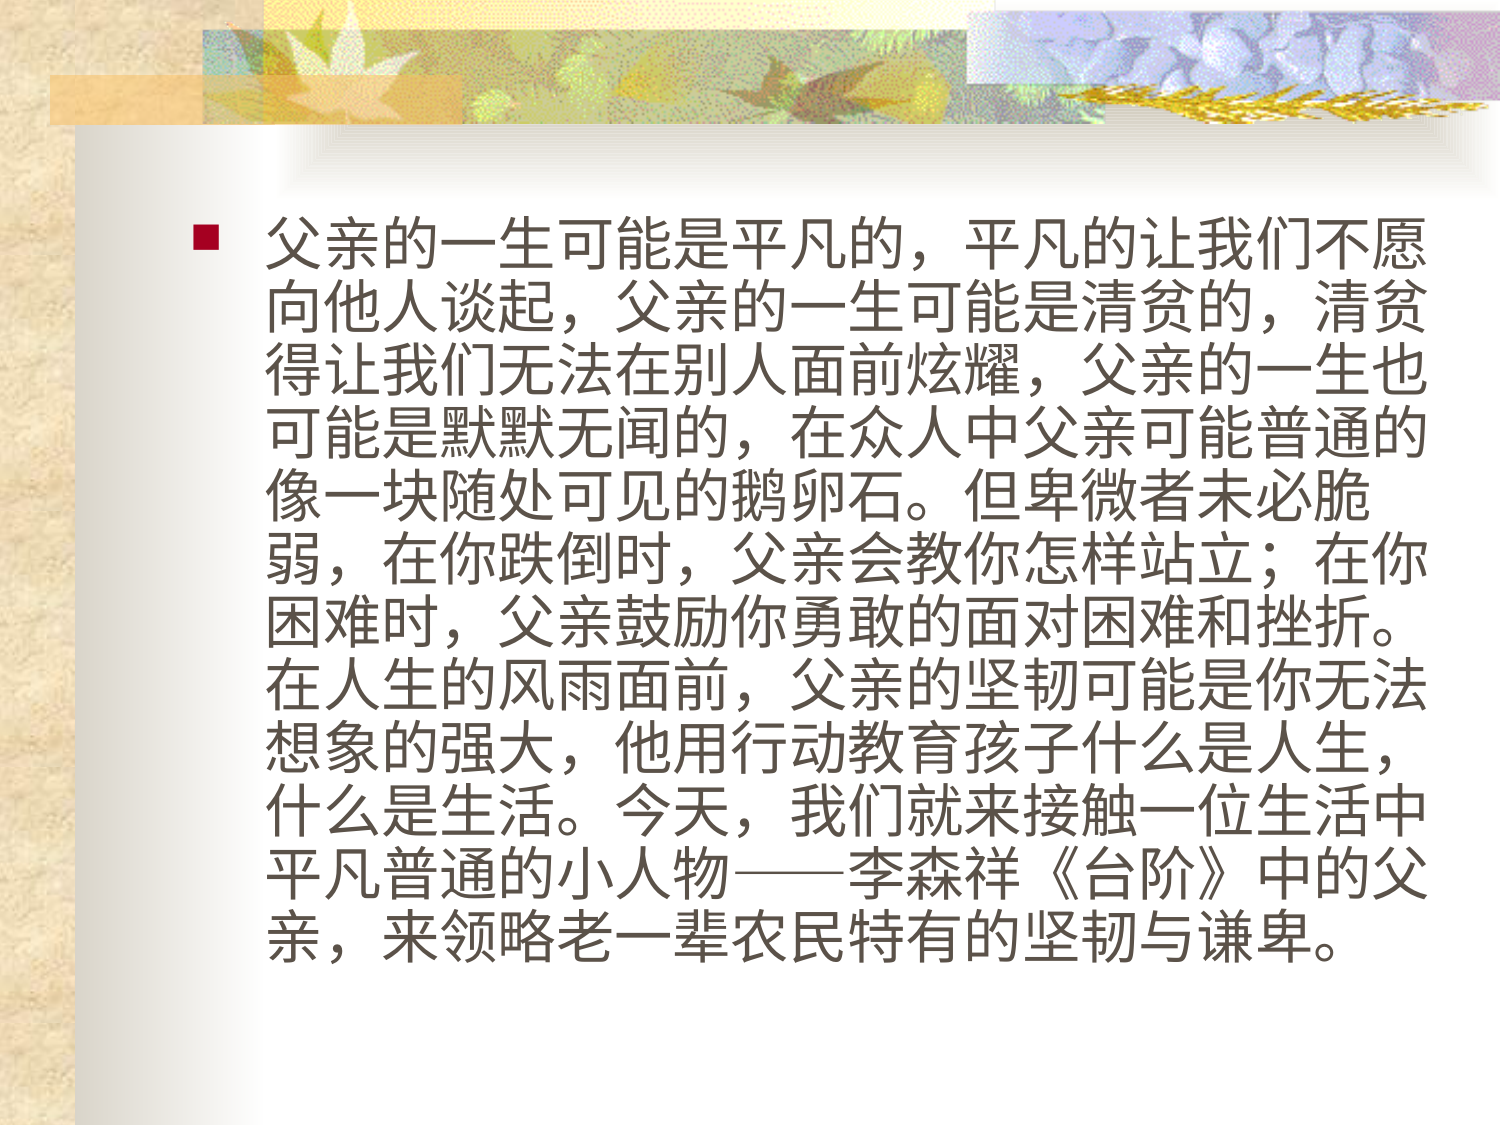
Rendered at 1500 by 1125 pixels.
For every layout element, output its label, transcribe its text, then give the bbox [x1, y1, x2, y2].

list 父亲的一生可能是平凡的，平凡的让我们不愿向他人谈起，父亲的一生可能是清贫的，清贫得让我们无法在别人面前炫耀，父亲的一生也可能是默默无闻的，在众人中父亲可能普通的像一块随处可见的鹅卵石。但卑微者未必脆弱，在你跌倒时，父亲会教你怎样站立；在你困难时，父亲鼓励你勇敢的面对困难和挫折。在人生的风雨面前，父亲的坚韧可能是你无法想象的强大，他用行动教育孩子什么是人生，什么是生活。今天，我们就来接触一位生活中平凡普通的小人物——李森祥《台阶》中的父亲，来领略老一辈农民特有的坚韧与谦卑。 [174, 208, 1450, 1020]
picture [0, 0, 1500, 1125]
